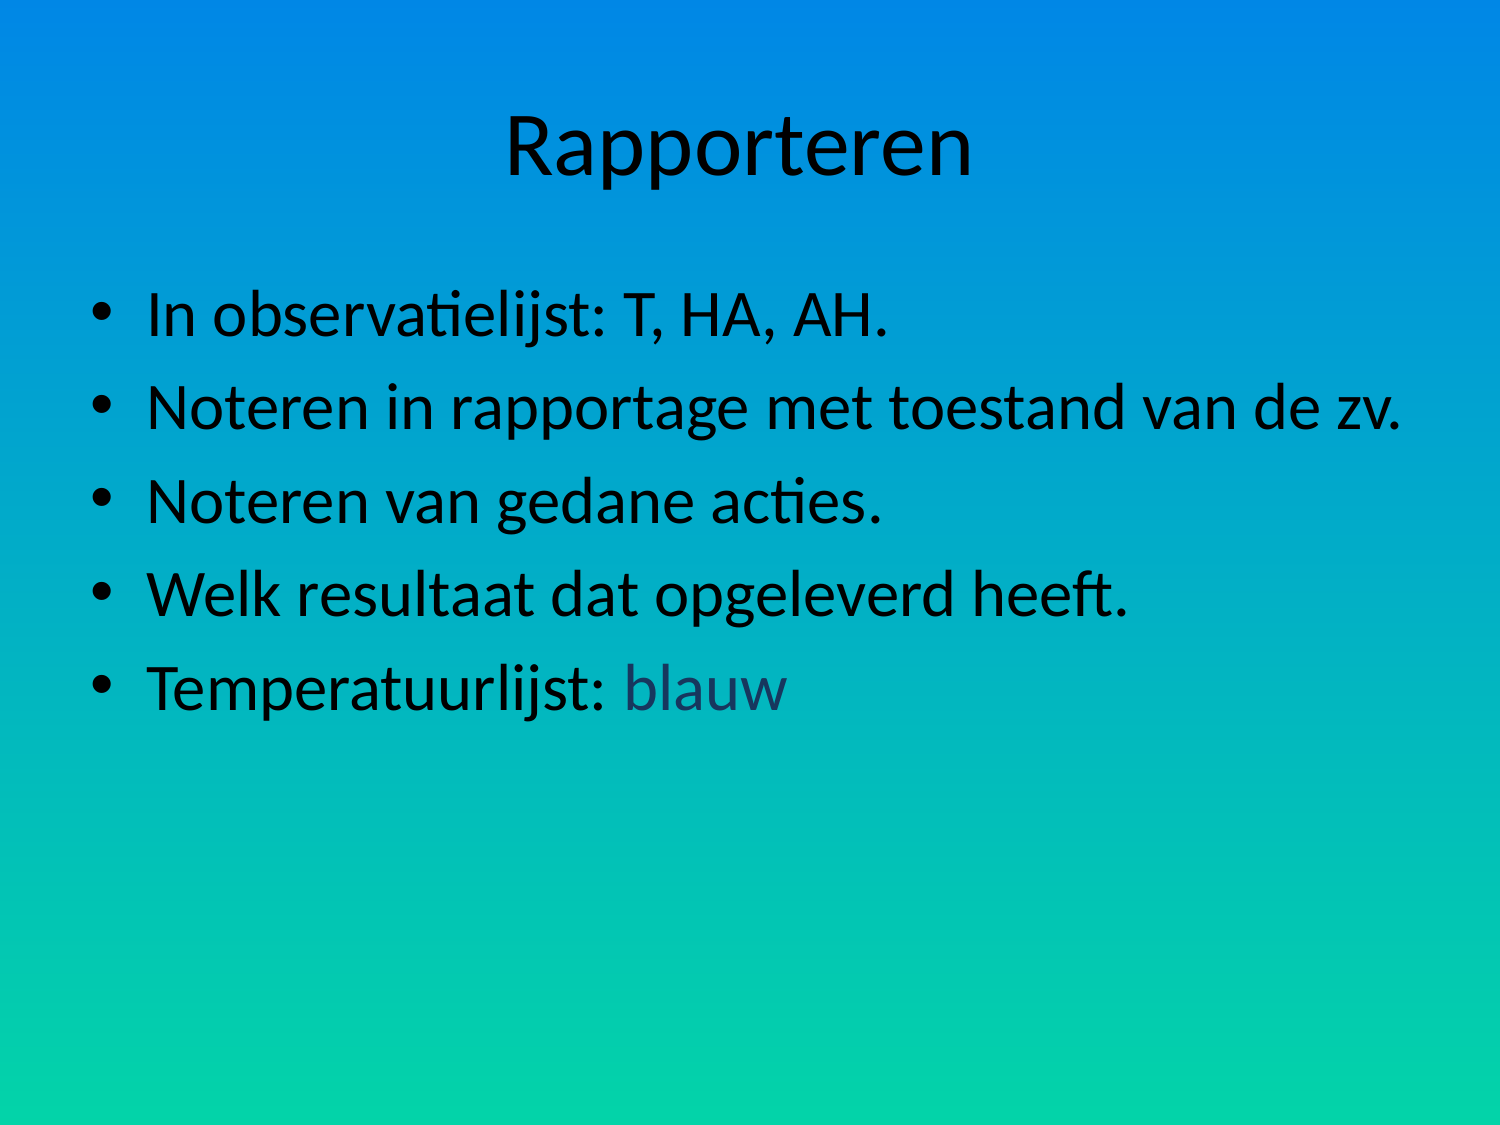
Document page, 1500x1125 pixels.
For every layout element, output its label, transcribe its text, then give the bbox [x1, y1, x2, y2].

title Rapporteren [75, 45, 1425, 233]
list In observatielijst: T, HA, AH. Noteren in rapportage met toestand van de zv. Noteren van gedane acties. Welk resultaat dat opgeleverd heeft. Temperatuurlijst: blauw [75, 262, 1425, 1005]
